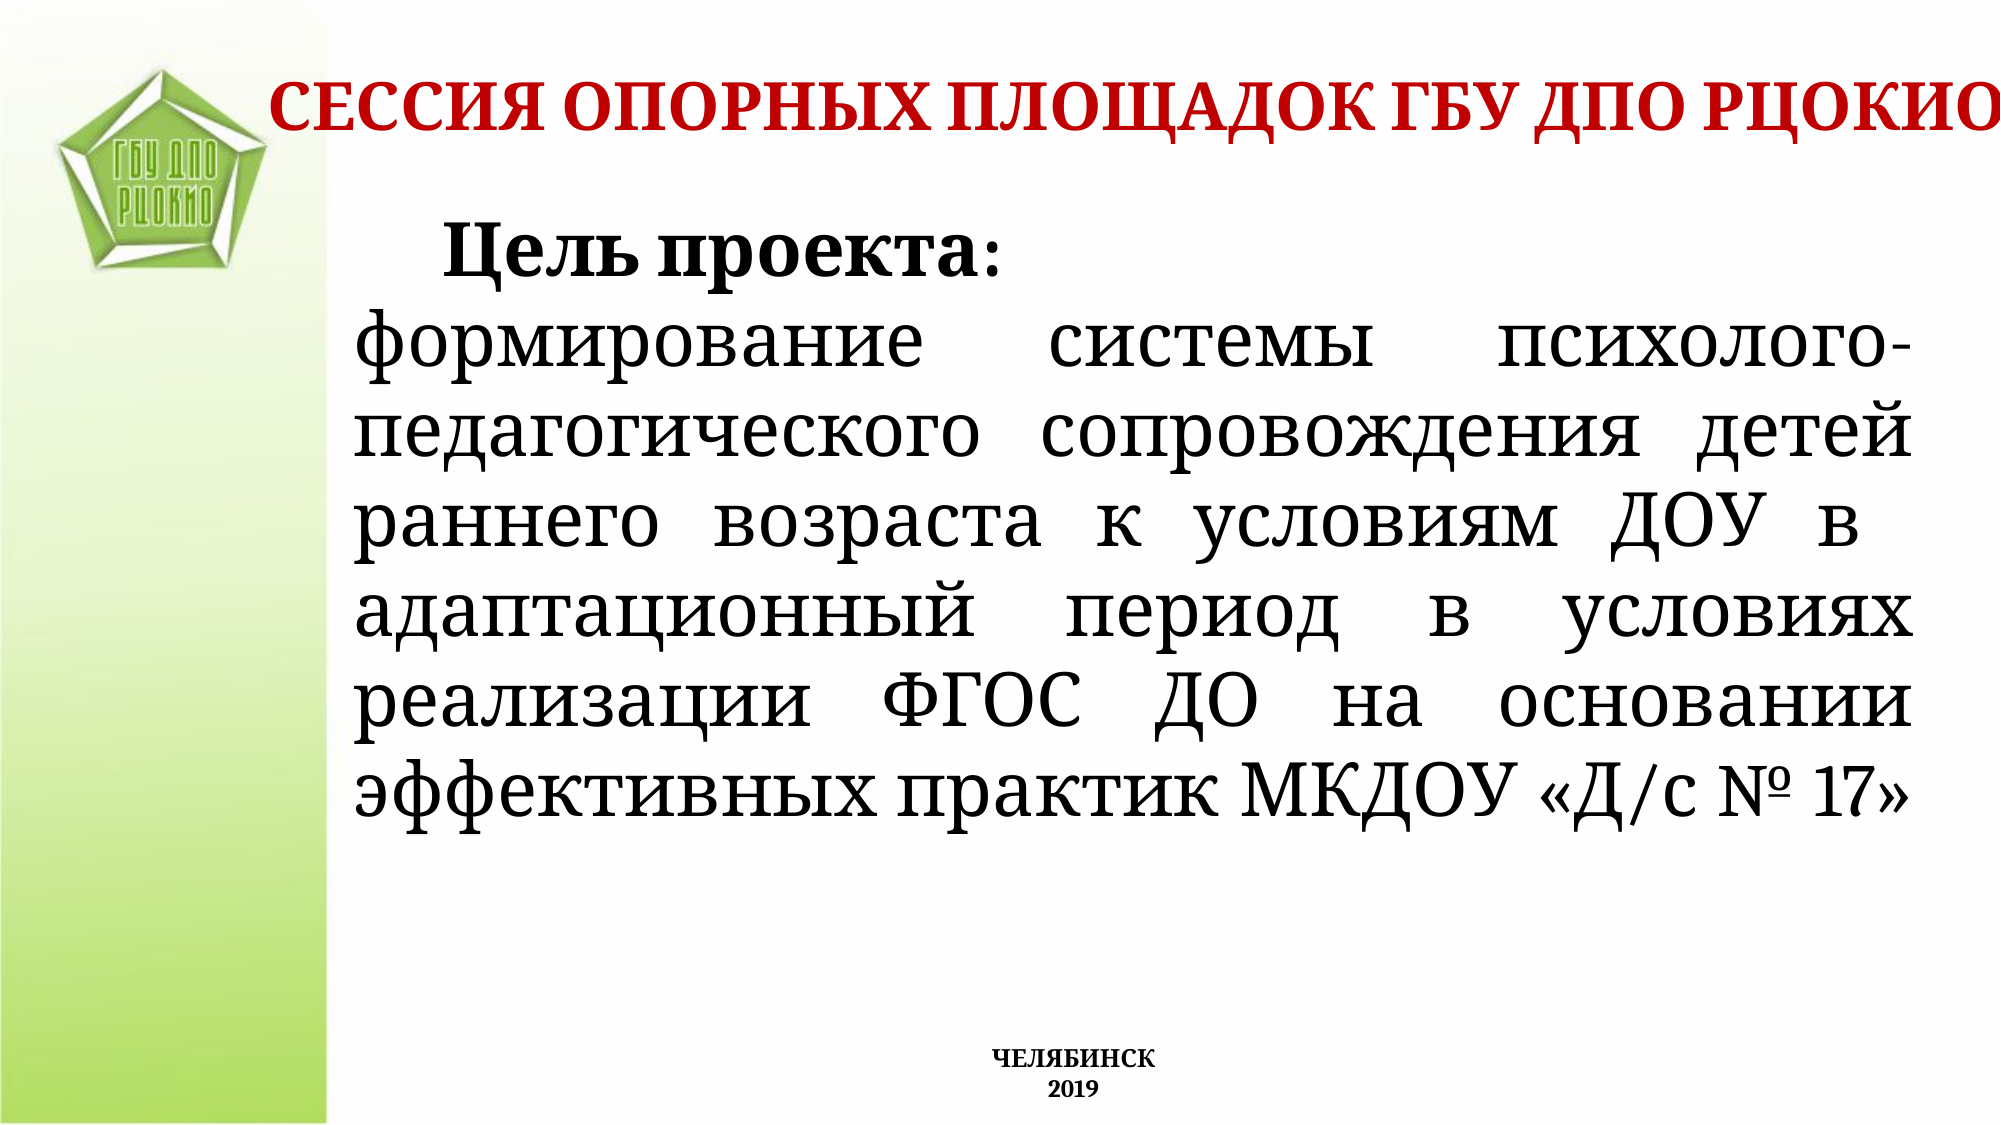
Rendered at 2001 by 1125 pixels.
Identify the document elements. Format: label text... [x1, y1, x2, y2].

picture [0, 0, 2001, 1125]
text_box Цель проекта: формирование системы психолого-педагогического сопровождения детей раннего возраста к условиям ДОУ в адаптационный период в условиях реализации ФГОС ДО на основании эффективных практик МКДОУ «Д/с № 17» [338, 194, 1929, 909]
text_box СЕССИЯ ОПОРНЫХ ПЛОЩАДОК ГБУ ДПО РЦОКИО [252, 56, 2000, 152]
footer ЧЕЛЯБИНСК 2019 [667, 1019, 1480, 1125]
